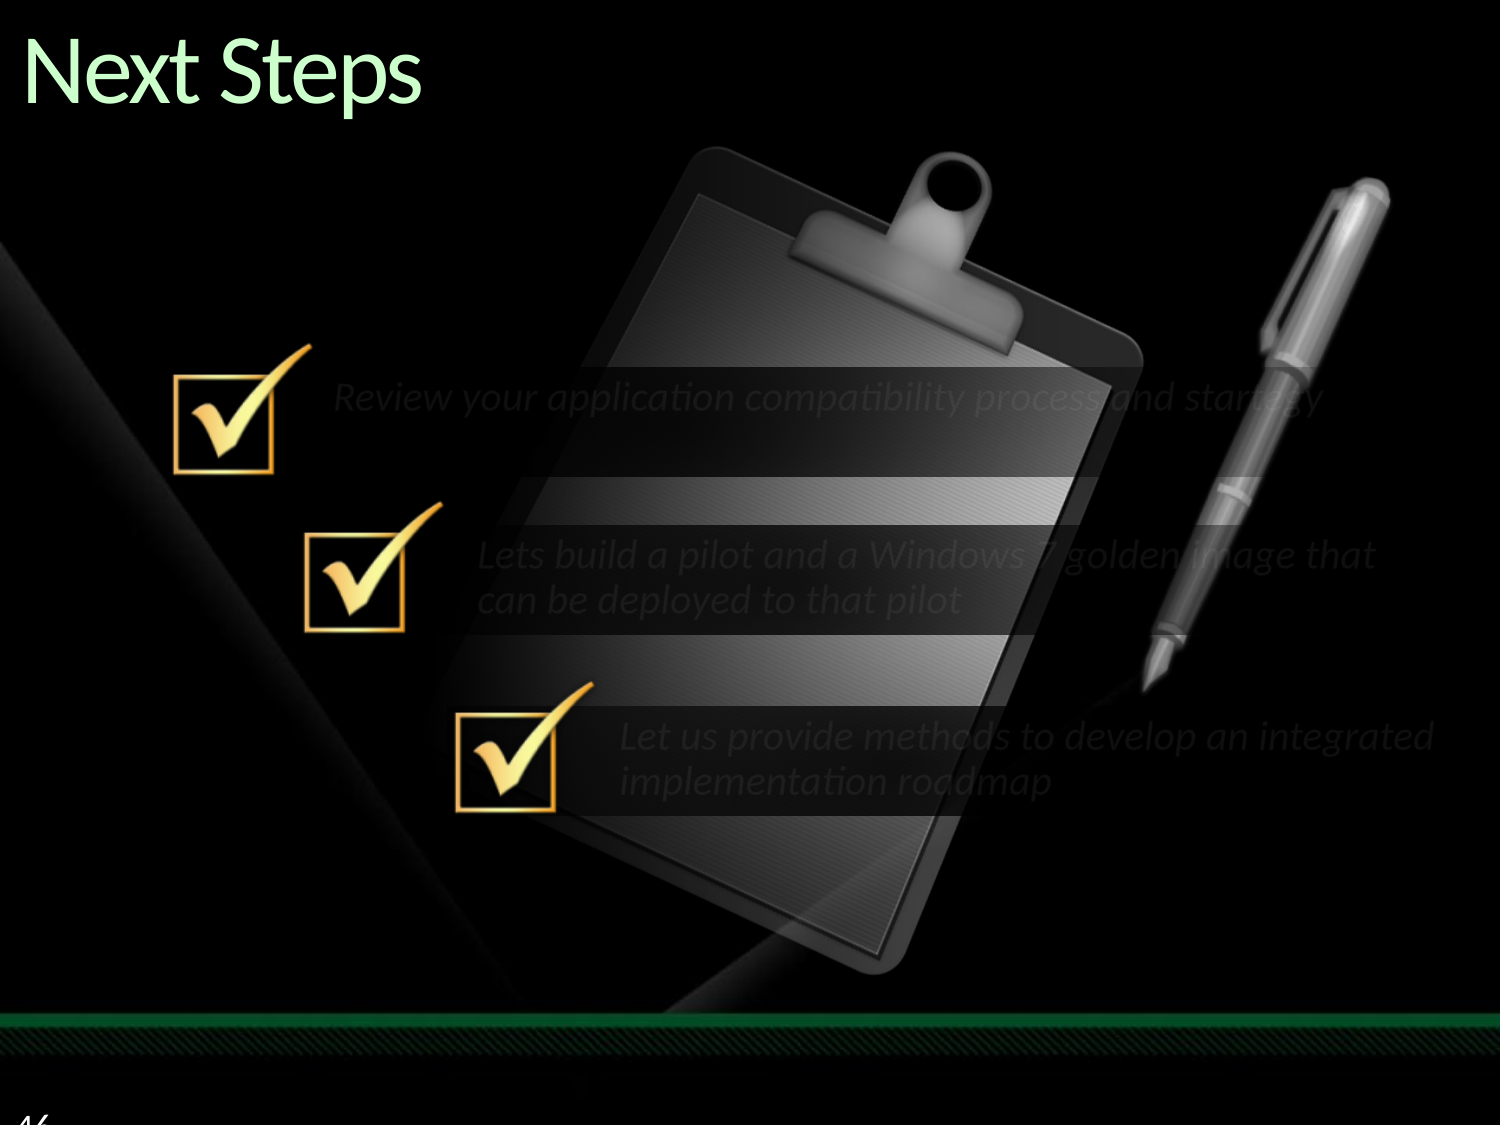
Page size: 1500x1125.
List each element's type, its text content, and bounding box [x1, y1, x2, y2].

slide_number 46 [0, 1095, 172, 1125]
picture [0, 0, 1500, 1125]
title Next Steps [21, 17, 750, 101]
